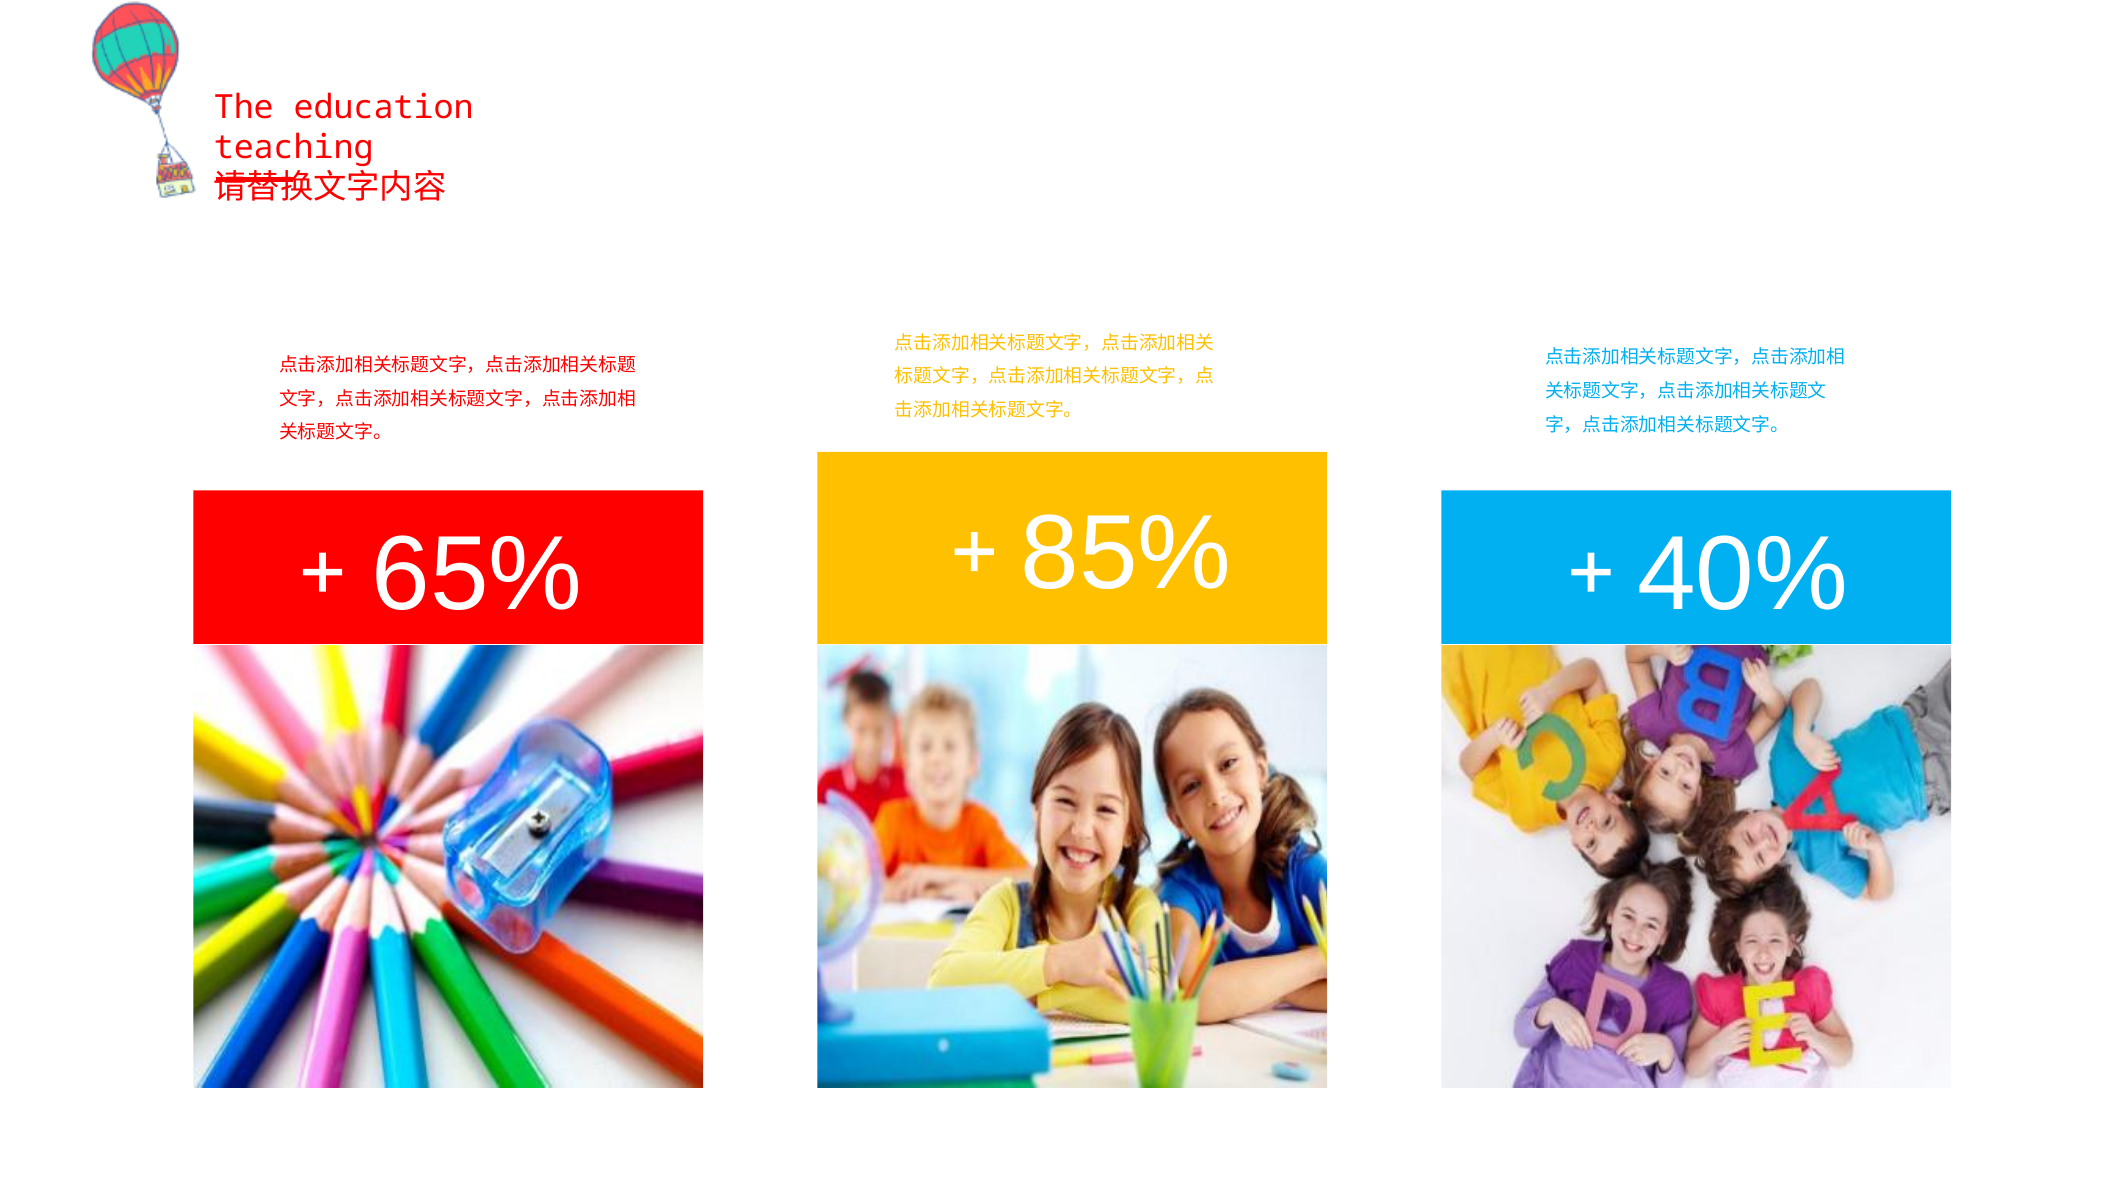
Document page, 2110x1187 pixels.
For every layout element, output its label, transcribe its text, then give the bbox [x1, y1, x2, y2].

text_box 点击添加相关标题文字，点击添加相关标题文字，点击添加相关标题文字，点击添加相关标题文字。 [879, 311, 1230, 429]
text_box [817, 451, 1328, 1088]
text_box 点击添加相关标题文字，点击添加相关标题文字，点击添加相关标题文字，点击添加相关标题文字。 [1529, 326, 1864, 444]
text_box 点击添加相关标题文字，点击添加相关标题文字，点击添加相关标题文字，点击添加相关标题文字。 [263, 333, 661, 451]
picture [88, 0, 199, 201]
text_box The education teaching 请替换文字内容 [192, 74, 542, 216]
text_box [193, 490, 704, 1088]
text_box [1441, 490, 1952, 1088]
